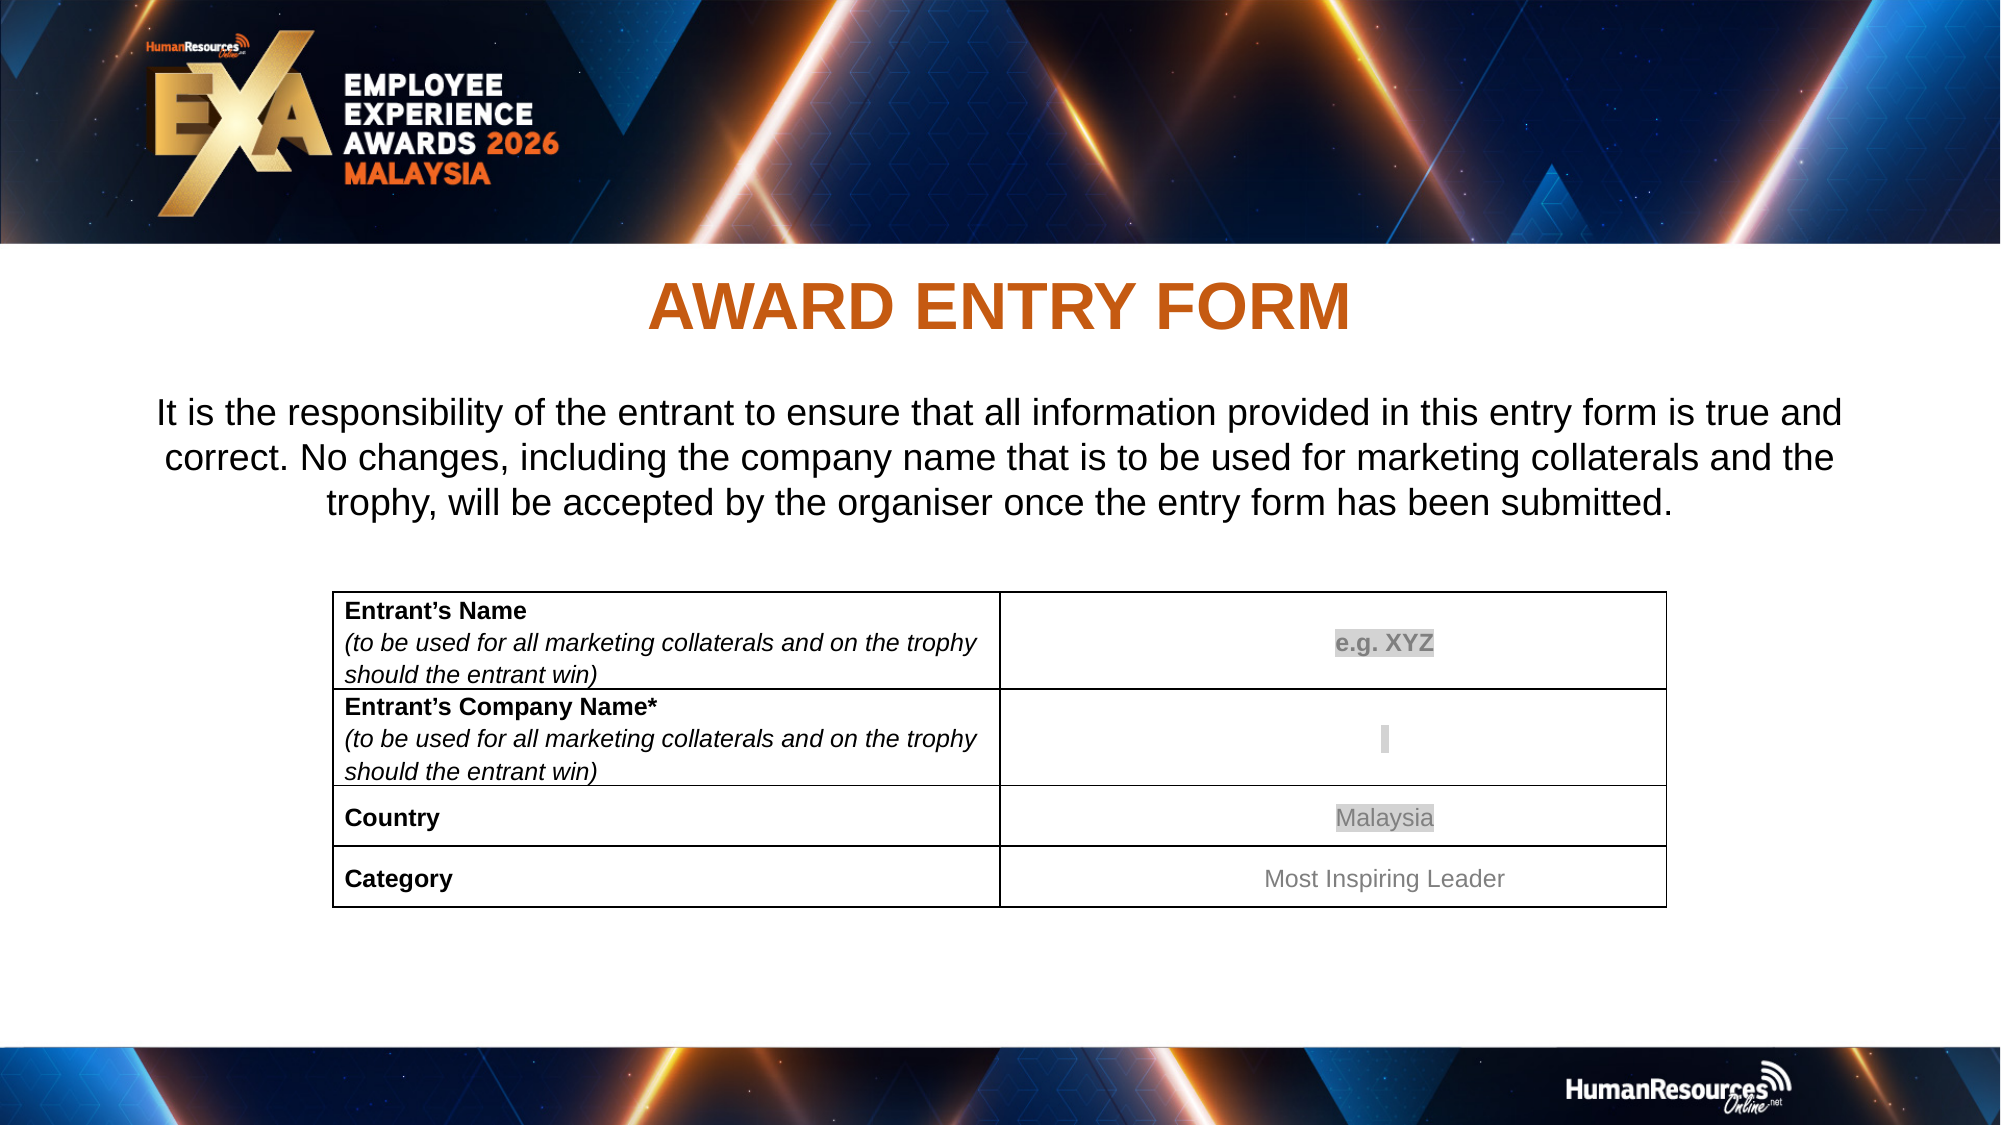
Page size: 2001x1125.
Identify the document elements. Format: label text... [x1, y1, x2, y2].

table_cell Most Inspiring Leader [1001, 847, 1666, 906]
picture [0, 0, 2001, 1125]
table_header e.g. XYZ [1001, 593, 1666, 688]
table_cell [1001, 690, 1666, 785]
table_cell Malaysia [1001, 786, 1666, 845]
table_cell Entrant’s Company Name* (to be used for all marketing collaterals and on the trophy should the entrant win) [334, 690, 999, 785]
text_box AWARD ENTRY FORM It is the responsibility of the entrant to ensure that all information provided in this entry form is true and correct. No changes, including the company name that is to be used for marketing collaterals and the trophy, will be accepted by the organiser once the entry form has been submitted. [132, 255, 1868, 530]
table_cell Country [334, 786, 999, 845]
table_cell Category [334, 847, 999, 906]
table_header Entrant’s Name (to be used for all marketing collaterals and on the trophy should the entrant win) [334, 593, 999, 688]
